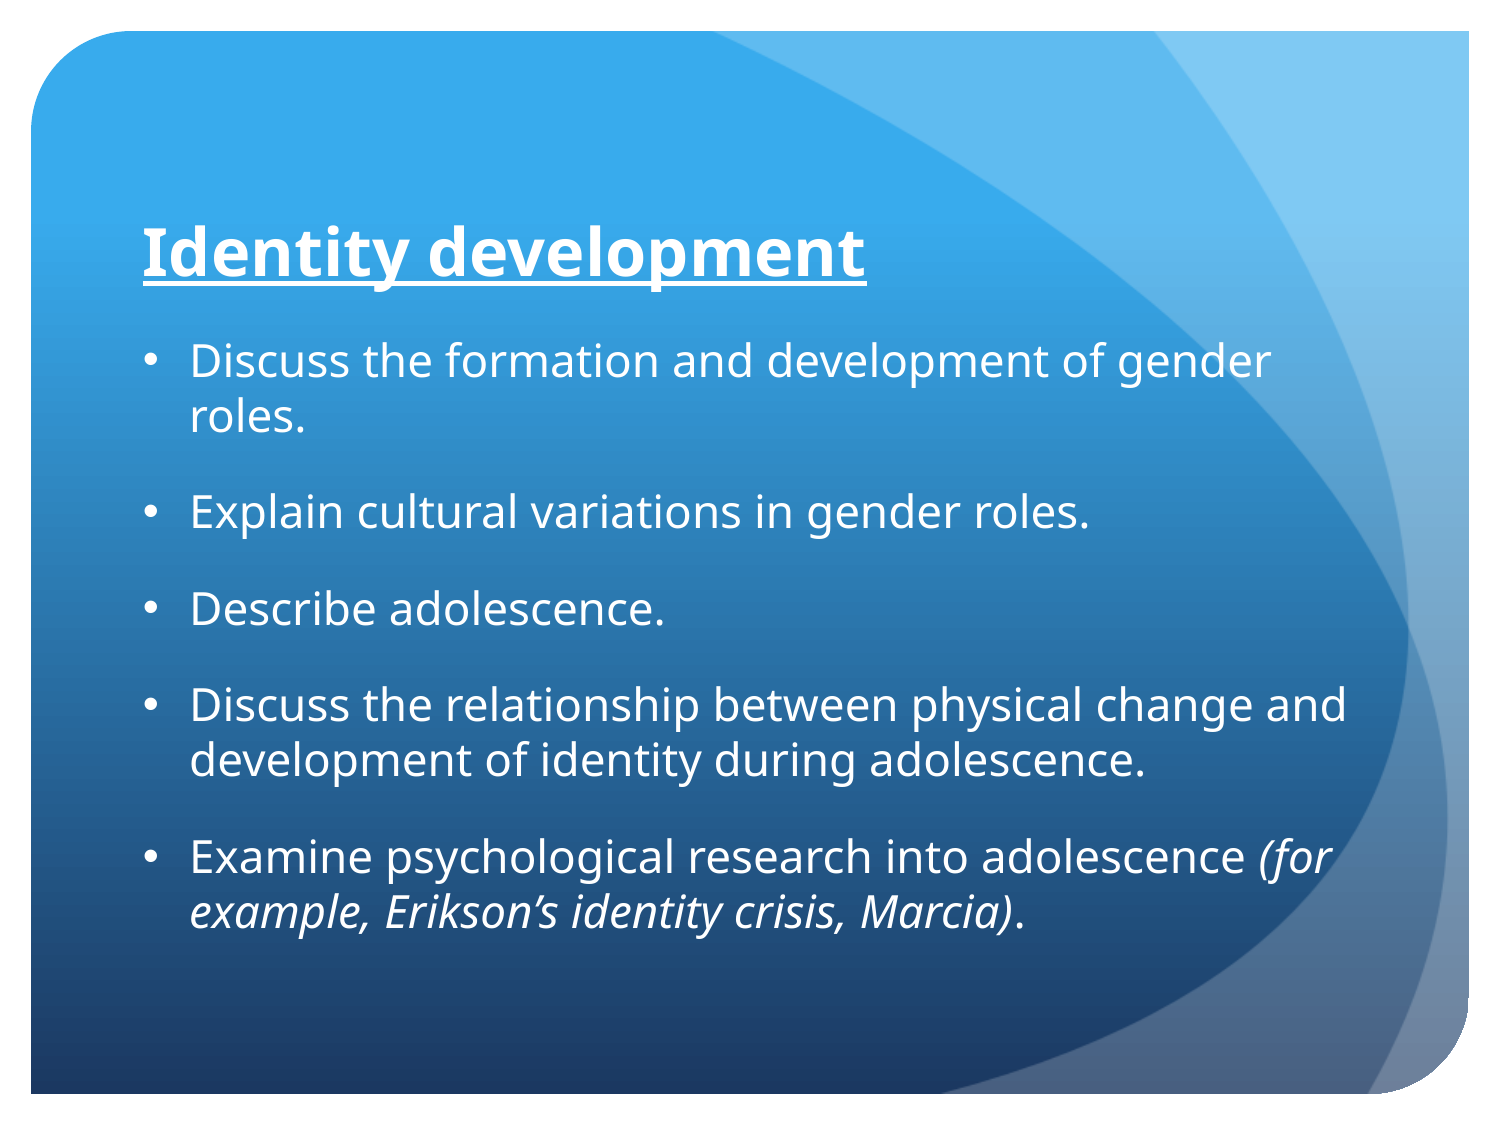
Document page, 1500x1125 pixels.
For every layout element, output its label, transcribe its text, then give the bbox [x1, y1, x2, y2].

picture [24, 30, 1473, 1094]
list Identity development Discuss the formation and development of gender roles. Explain cultural variations in gender roles. Describe adolescence. Discuss the relationship between physical change and development of identity during adolescence. Examine psychological research into adolescence (for example, Erikson’s identity crisis, Marcia). [127, 202, 1372, 991]
